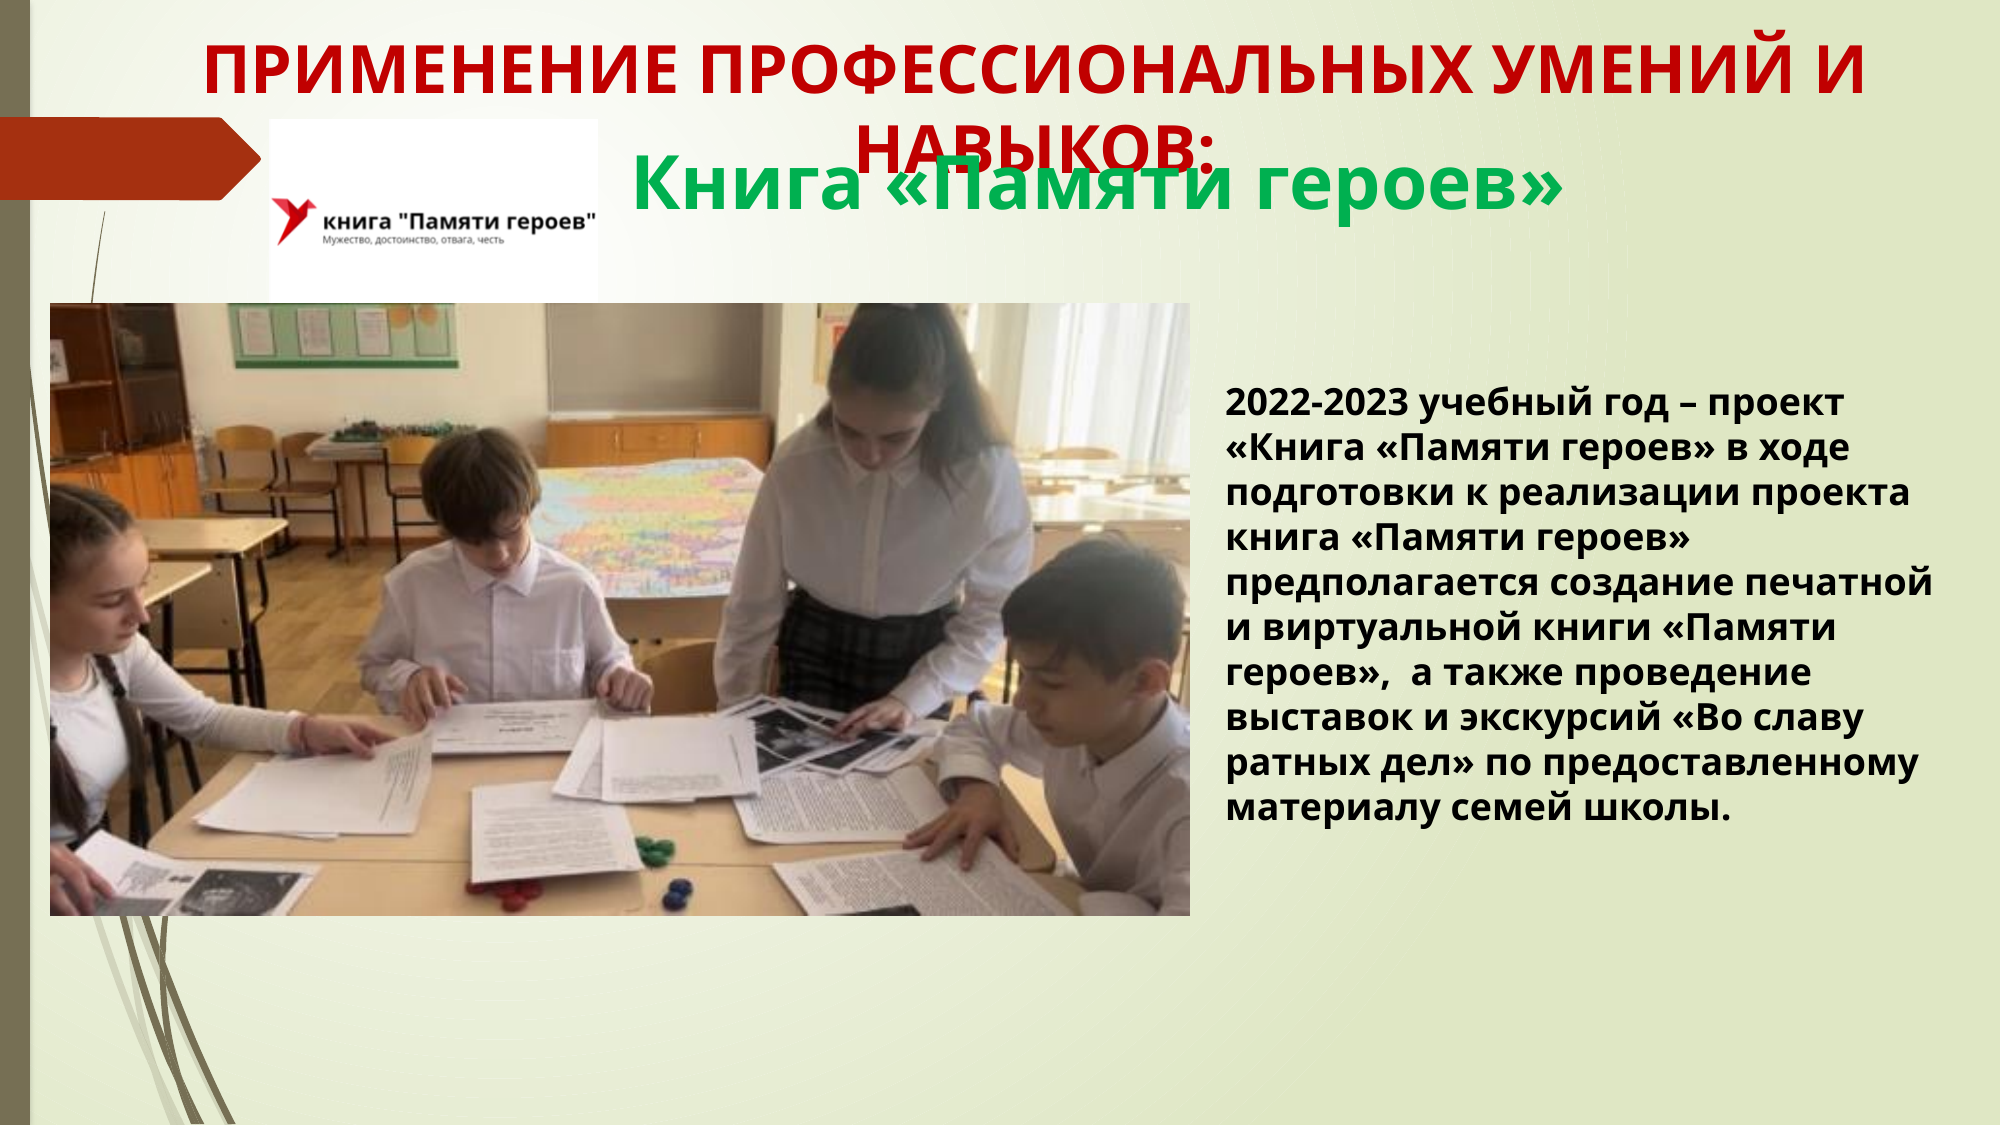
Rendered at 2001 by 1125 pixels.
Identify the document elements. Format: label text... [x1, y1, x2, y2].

text_box 2022-2023 учебный год – проект «Книга «Памяти героев» в ходе подготовки к реализации проекта книга «Памяти героев» предполагается создание печатной и виртуальной книги «Памяти героев», а также проведение выставок и экскурсий «Во славу ратных дел» по предоставленному материалу семей школы. [1210, 370, 1986, 836]
text_box ПРИМЕНЕНИЕ ПРОФЕССИОНАЛЬНЫХ УМЕНИЙ И НАВЫКОВ: [50, 19, 2000, 194]
picture [49, 119, 1190, 917]
text_box Книга «Памяти героев» [601, 126, 1598, 232]
